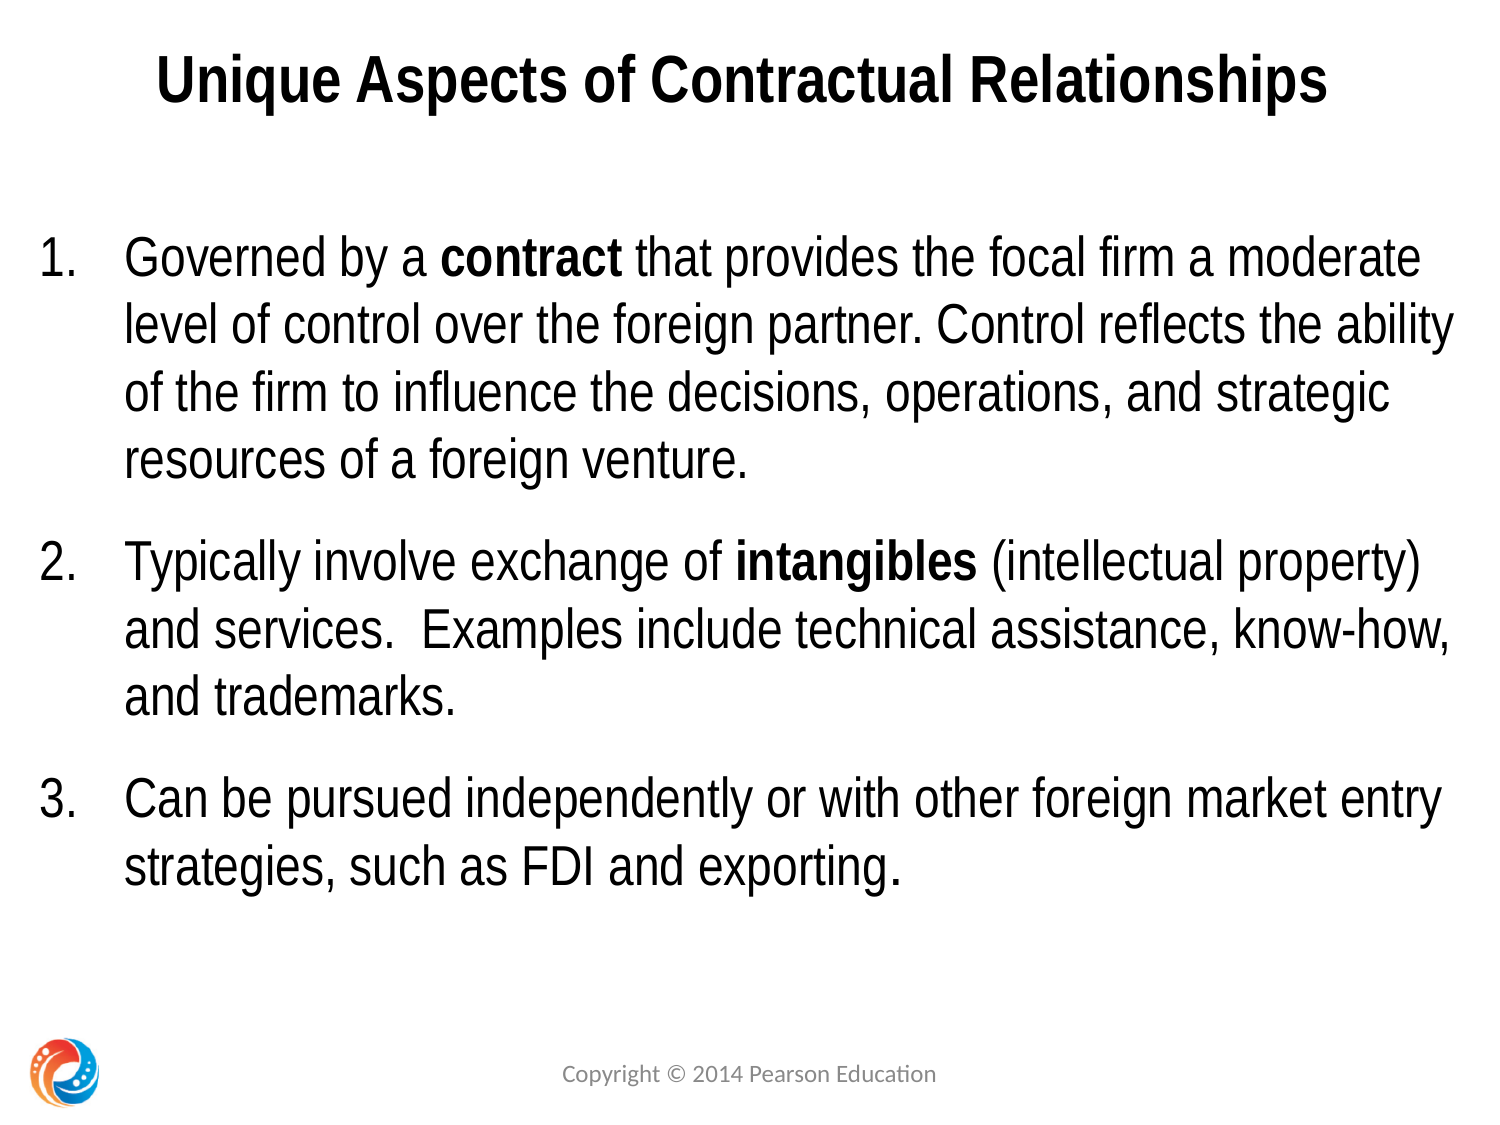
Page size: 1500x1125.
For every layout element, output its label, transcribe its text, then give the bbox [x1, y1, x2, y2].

subtitle Governed by a contract that provides the focal firm a moderate level of control over the foreign partner. Control reflects the ability of the firm to influence the decisions, operations, and strategic resources of a foreign venture. Typically involve exchange of intangibles (intellectual property) and services. Examples include technical assistance, know-how, and trademarks. Can be pursued independently or with other foreign market entry strategies, such as FDI and exporting. [24, 212, 1476, 1038]
title Unique Aspects of Contractual Relationships [0, 6, 1488, 145]
picture [23, 1032, 105, 1111]
footer Copyright © 2014 Pearson Education [512, 1042, 988, 1103]
